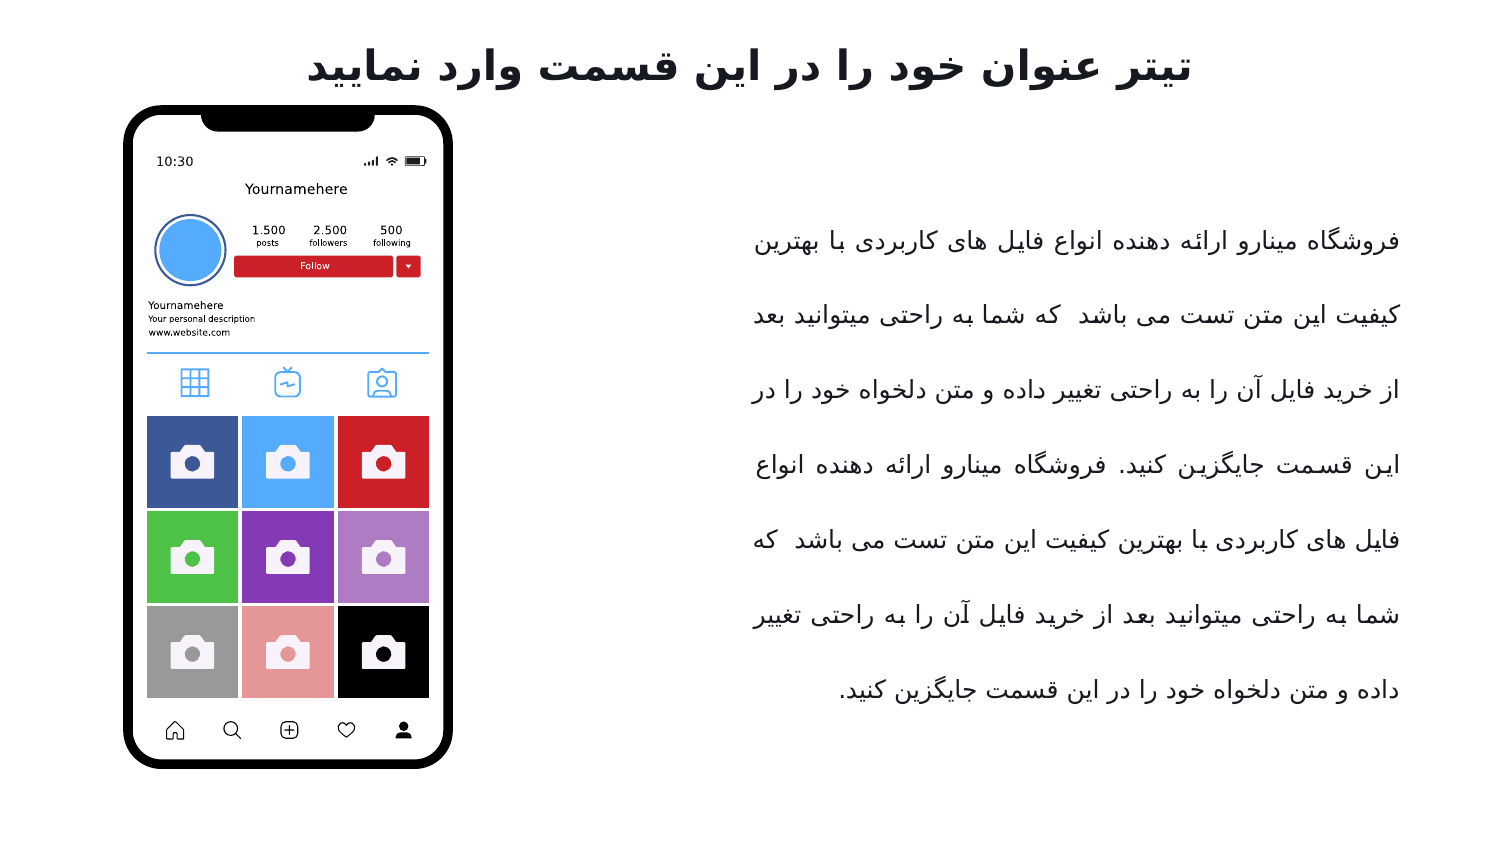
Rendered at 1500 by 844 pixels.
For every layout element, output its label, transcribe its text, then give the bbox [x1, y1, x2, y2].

text_box فروشگاه مینارو ارائه دهنده انواع فایل های کاربردی با بهترین کیفیت این متن تست می باشد که شما به راحتی میتوانید بعد از خرید فایل آن را به راحتی تغییر داده و متن دلخواه خود را در این قسمت جایگزین کنید. فروشگاه مینارو ارائه دهنده انواع فایل های کاربردی با بهترین کیفیت این متن تست می باشد که شما به راحتی میتوانید بعد از خرید فایل آن را به راحتی تغییر داده و متن دلخواه خود را در این قسمت جایگزین کنید. [737, 171, 1416, 786]
text_box تیتر عنوان خود را در این قسمت وارد نمایید [0, 6, 1500, 96]
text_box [127, 105, 449, 765]
